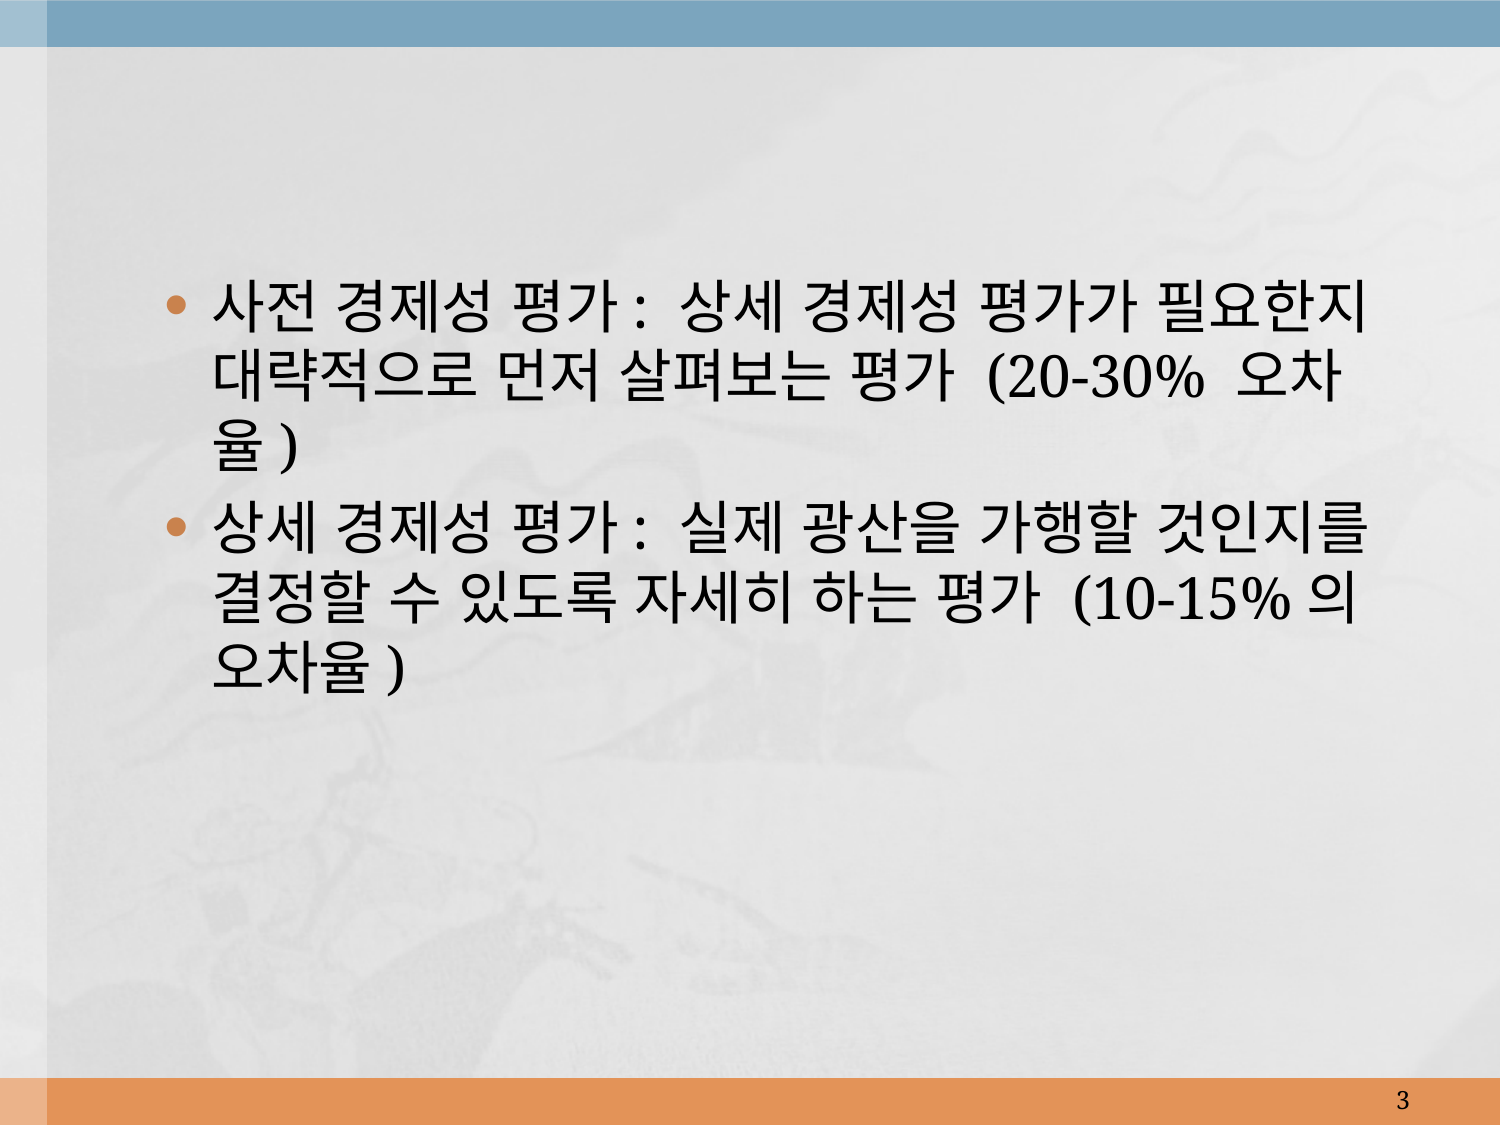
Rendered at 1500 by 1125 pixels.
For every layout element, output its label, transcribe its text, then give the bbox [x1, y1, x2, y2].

list 사전 경제성 평가: 상세 경제성 평가가 필요한지 대략적으로 먼저 살펴보는 평가 (20-30% 오차율) 상세 경제성 평가: 실제 광산을 가행할 것인지를 결정할 수 있도록 자세히 하는 평가 (10-15%의 오차율) [75, 262, 1425, 1005]
slide_number 3 [1074, 1078, 1425, 1125]
